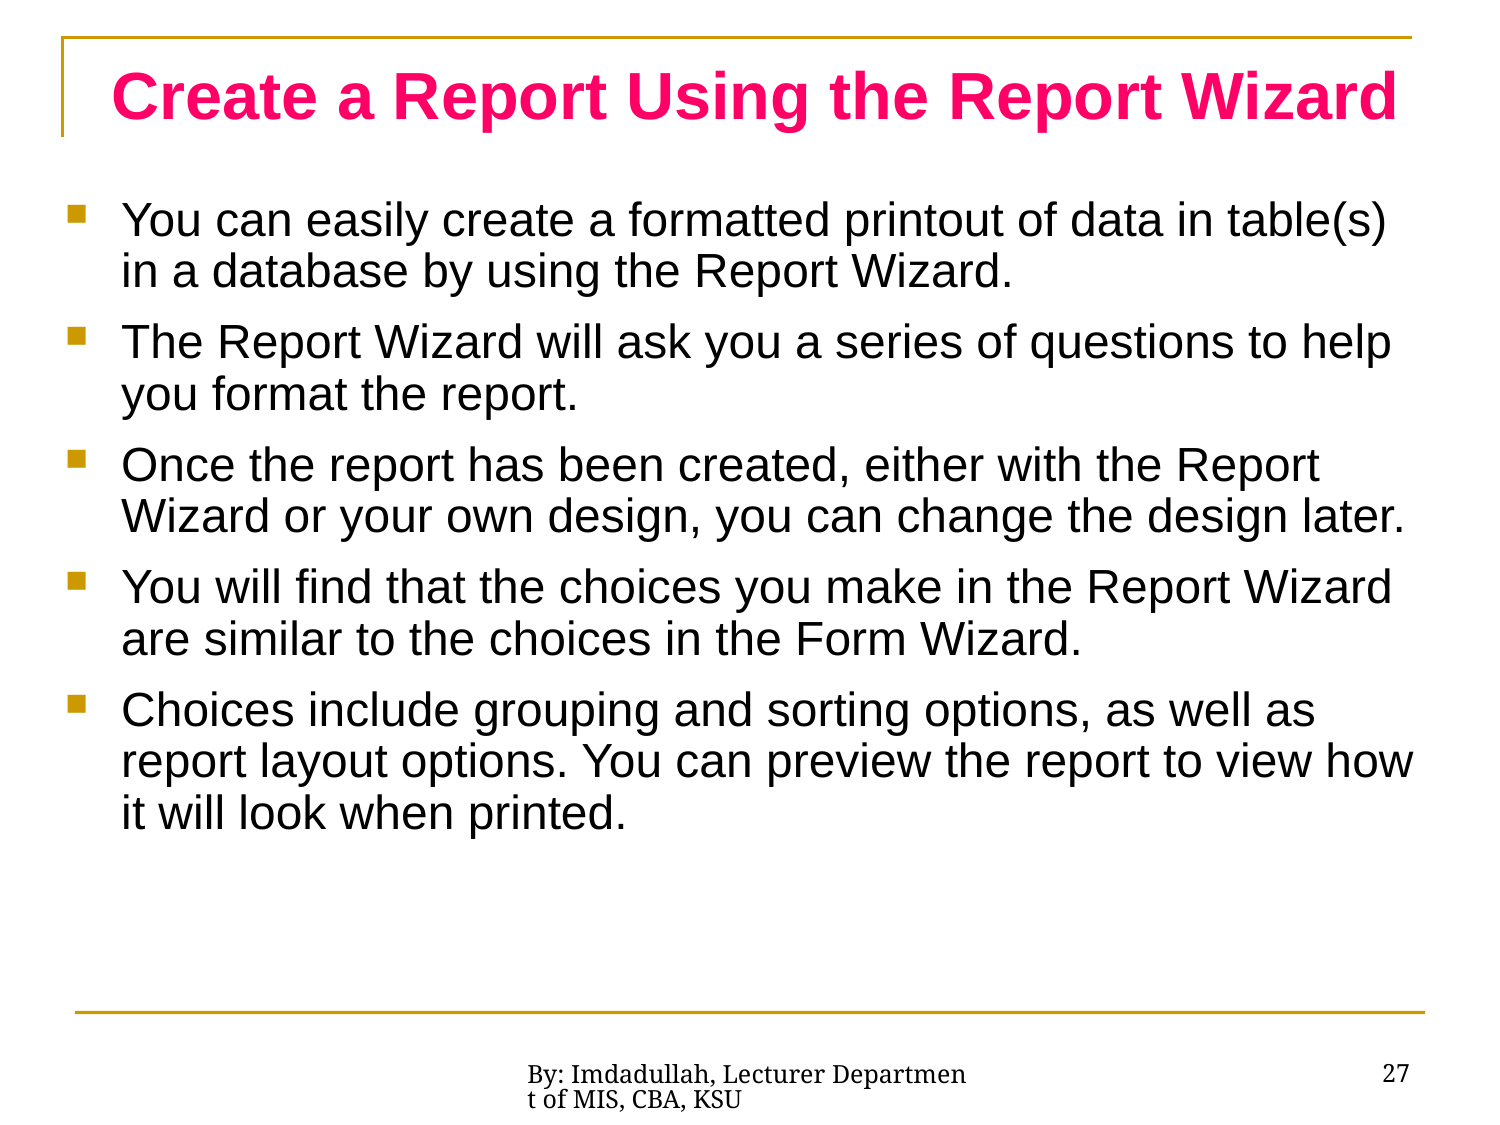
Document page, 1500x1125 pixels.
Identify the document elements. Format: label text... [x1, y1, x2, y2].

footer By: Imdadullah, Lecturer Department of MIS, CBA, KSU [512, 1025, 988, 1100]
list You can easily create a formatted printout of data in table(s) in a database by using the Report Wizard. The Report Wizard will ask you a series of questions to help you format the report. Once the report has been created, either with the Report Wizard or your own design, you can change the design later. You will find that the choices you make in the Report Wizard are similar to the choices in the Form Wizard. Choices include grouping and sorting options, as well as report layout options. You can preview the report to view how it will look when printed. [50, 187, 1450, 988]
slide_number 27 [1074, 1024, 1425, 1100]
title Create a Report Using the Report Wizard [75, 45, 1438, 150]
